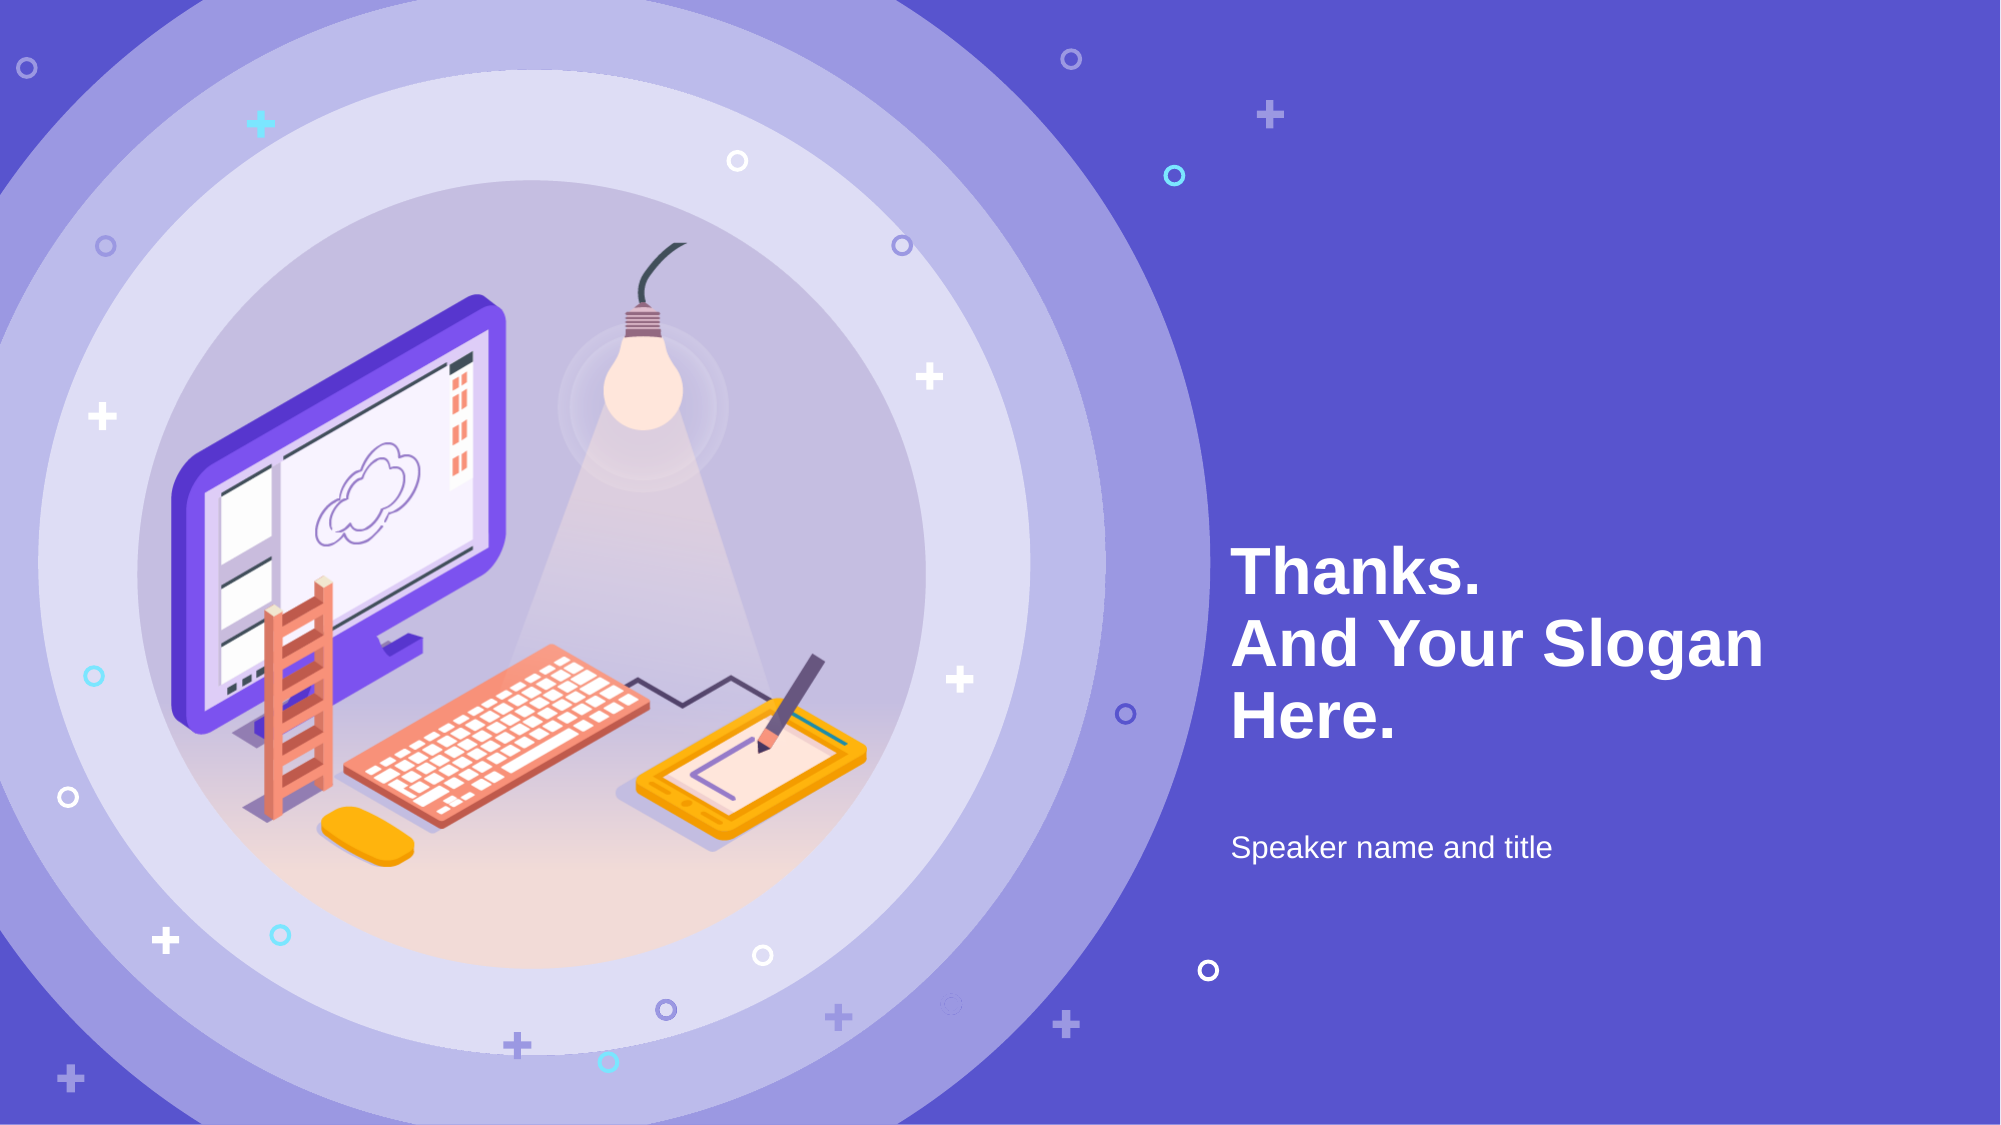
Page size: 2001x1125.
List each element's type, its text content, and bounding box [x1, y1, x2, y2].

picture [137, 180, 926, 969]
title Thanks. And Your Slogan Here. [1215, 494, 1871, 761]
list Speaker name and title [1215, 824, 1871, 874]
